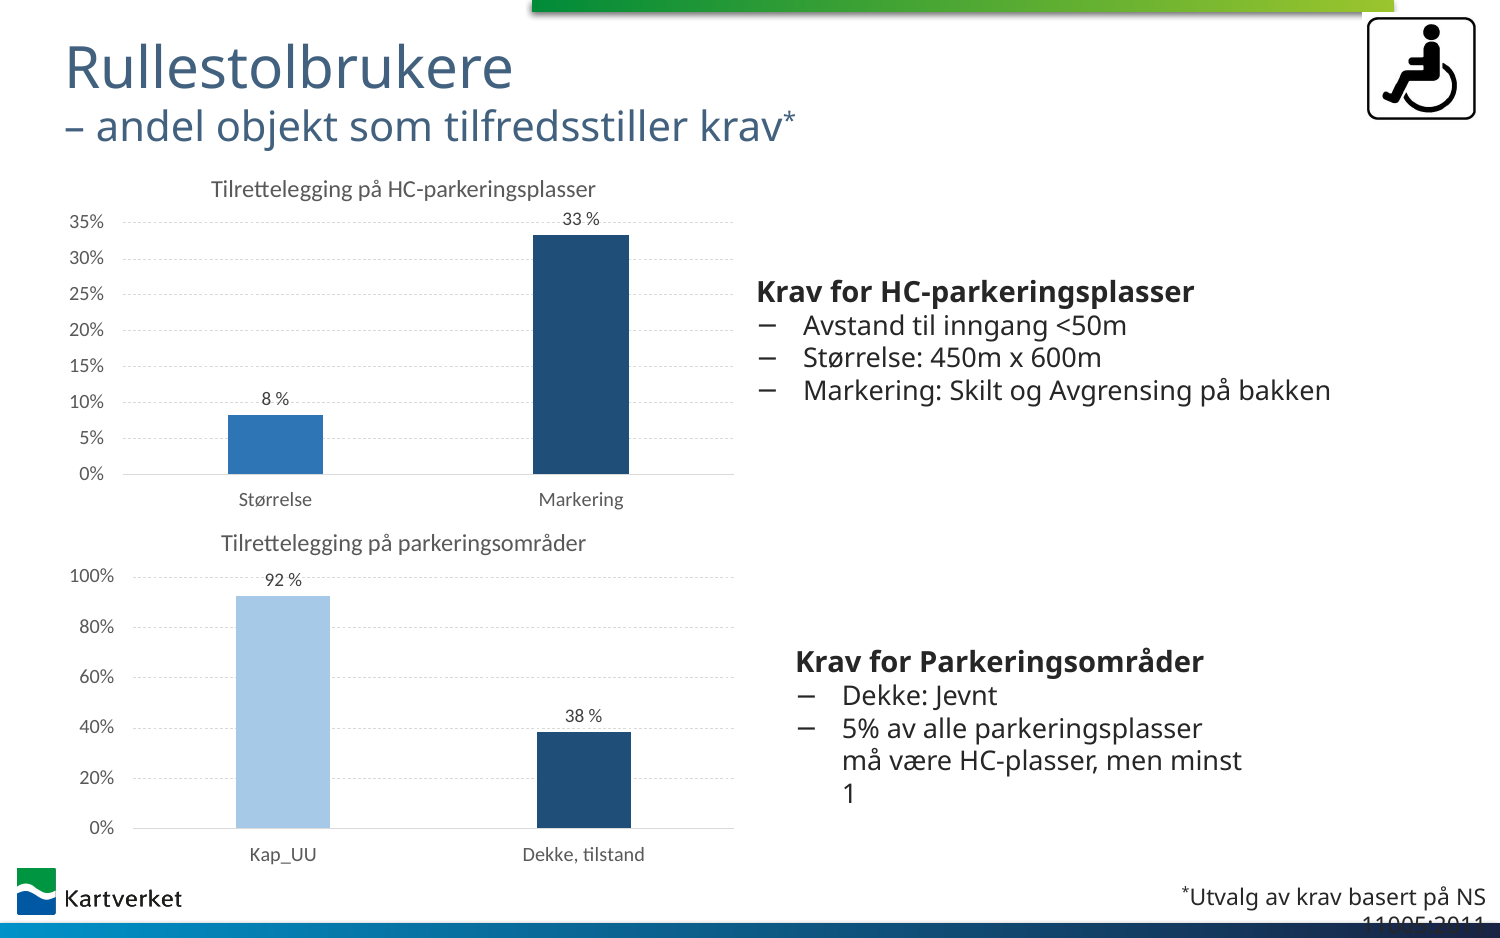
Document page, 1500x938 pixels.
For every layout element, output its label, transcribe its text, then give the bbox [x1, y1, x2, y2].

text_box Rullestolbrukere – andel objekt som tilfredsstiller krav* [49, 25, 1431, 158]
picture [62, 520, 746, 874]
picture [1362, 12, 1481, 126]
text_box Krav for HC-parkeringsplasser Avstand til inngang <50m Størrelse: 450m x 600m Markering: Skilt og Avgrensing på bakken [750, 265, 1346, 413]
text_box Krav for Parkeringsområder Dekke: Jevnt 5% av alle parkeringsplasser må være HC-plasser, men minst 1 [780, 636, 1261, 816]
text_box *Utvalg av krav basert på NS 11005:2011 [1068, 873, 1500, 938]
picture [62, 166, 746, 519]
